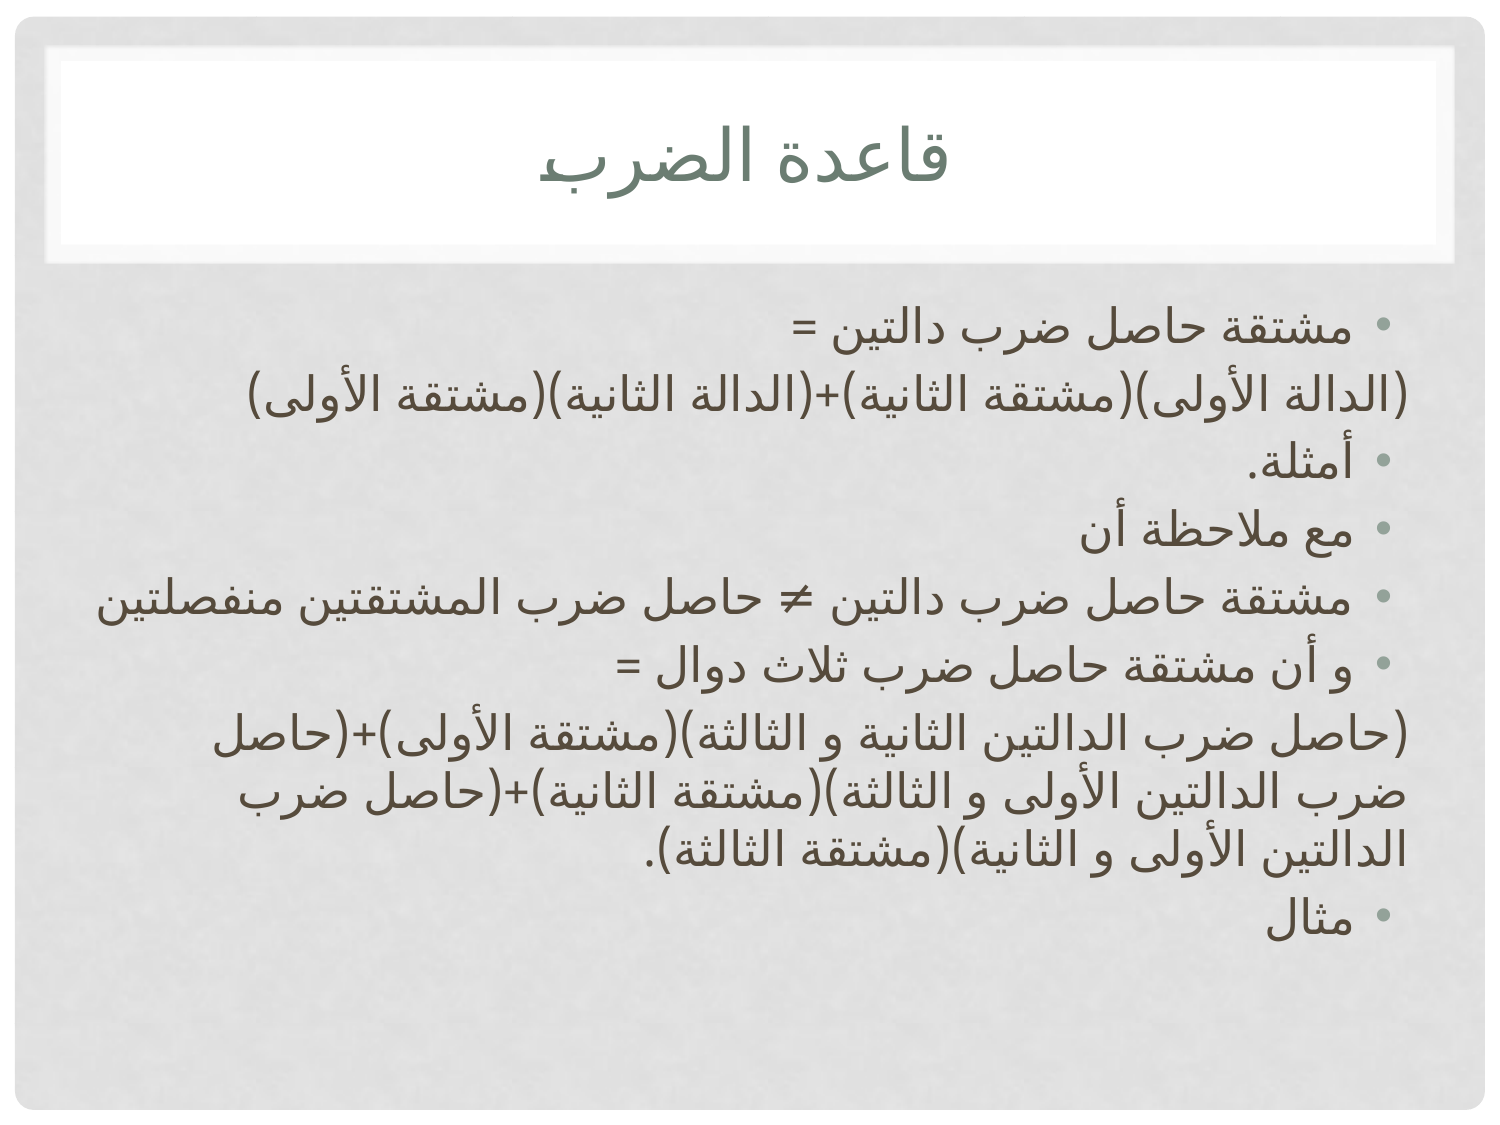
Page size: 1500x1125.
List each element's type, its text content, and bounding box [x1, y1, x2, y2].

list مشتقة حاصل ضرب دالتين = (الدالة الأولى)(مشتقة الثانية)+(الدالة الثانية)(مشتقة الأولى) أمثلة. مع ملاحظة أن مشتقة حاصل ضرب دالتين ≠ حاصل ضرب المشتقتين منفصلتين و أن مشتقة حاصل ضرب ثلاث دوال = (حاصل ضرب الدالتين الثانية و الثالثة)(مشتقة الأولى)+(حاصل ضرب الدالتين الأولى و الثالثة)(مشتقة الثانية)+(حاصل ضرب الدالتين الأولى و الثانية)(مشتقة الثالثة). مثال [75, 287, 1425, 1005]
title قاعدة الضرب [69, 66, 1425, 238]
